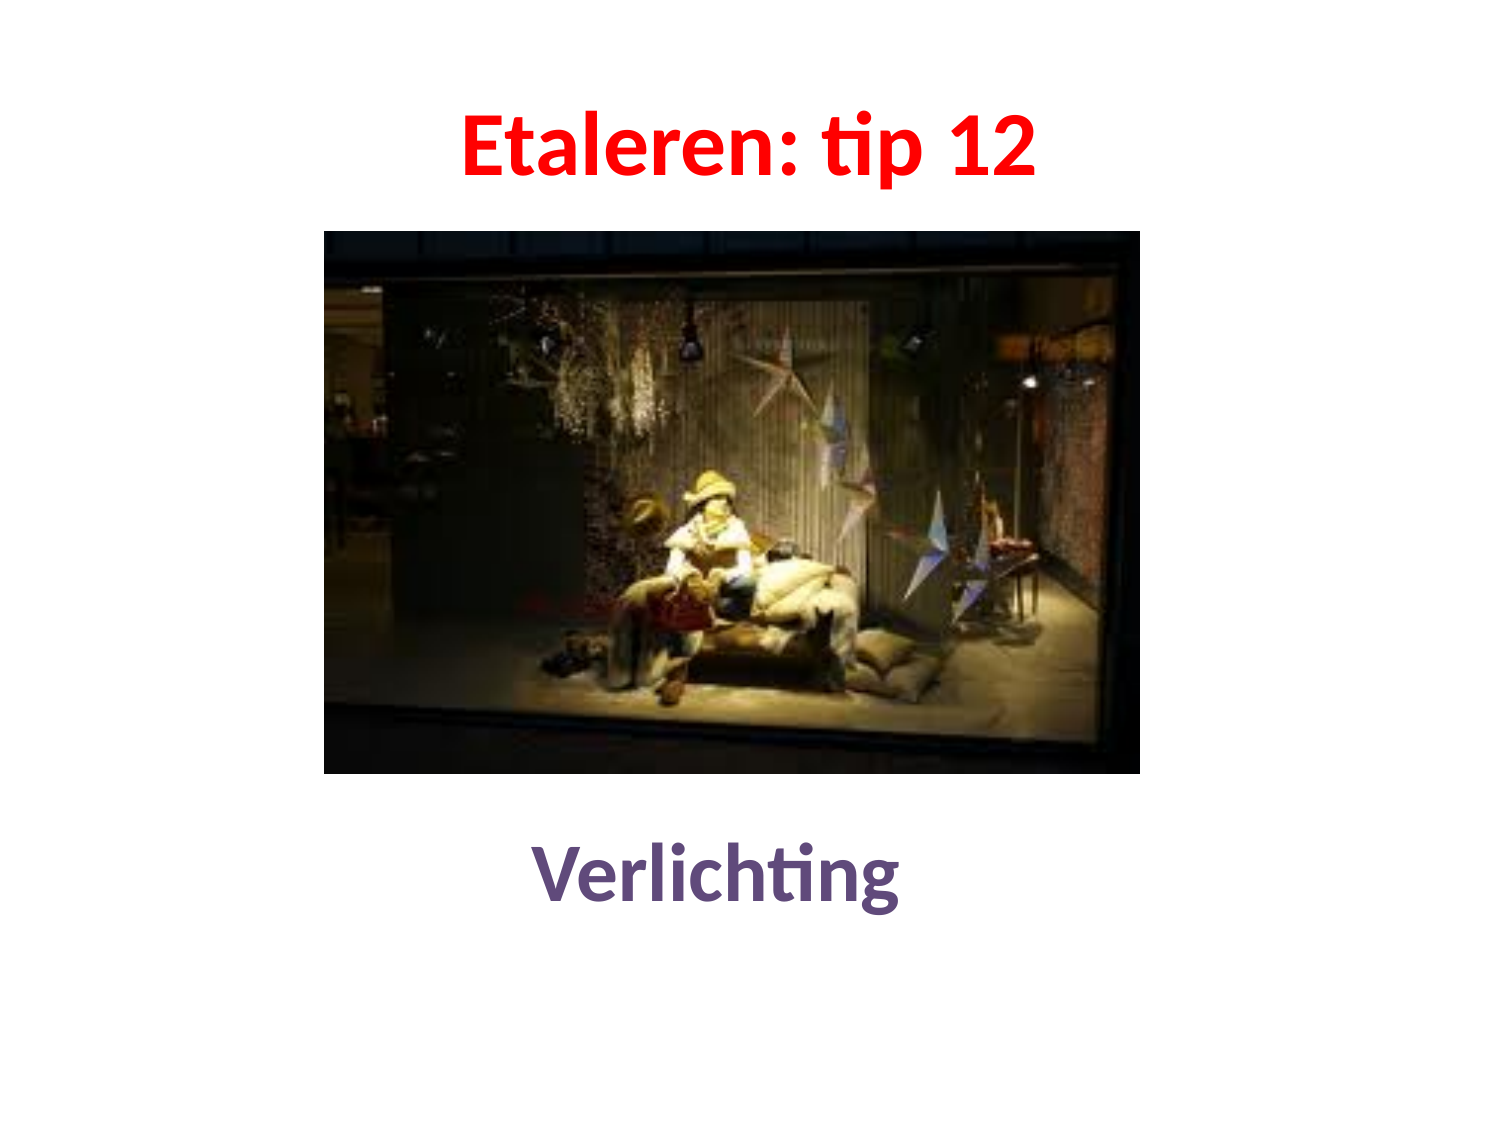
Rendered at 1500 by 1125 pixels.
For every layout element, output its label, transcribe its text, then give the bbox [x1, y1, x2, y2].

text_box Verlichting [516, 810, 916, 926]
picture [324, 231, 1140, 775]
title Etaleren: tip 12 [75, 45, 1425, 233]
